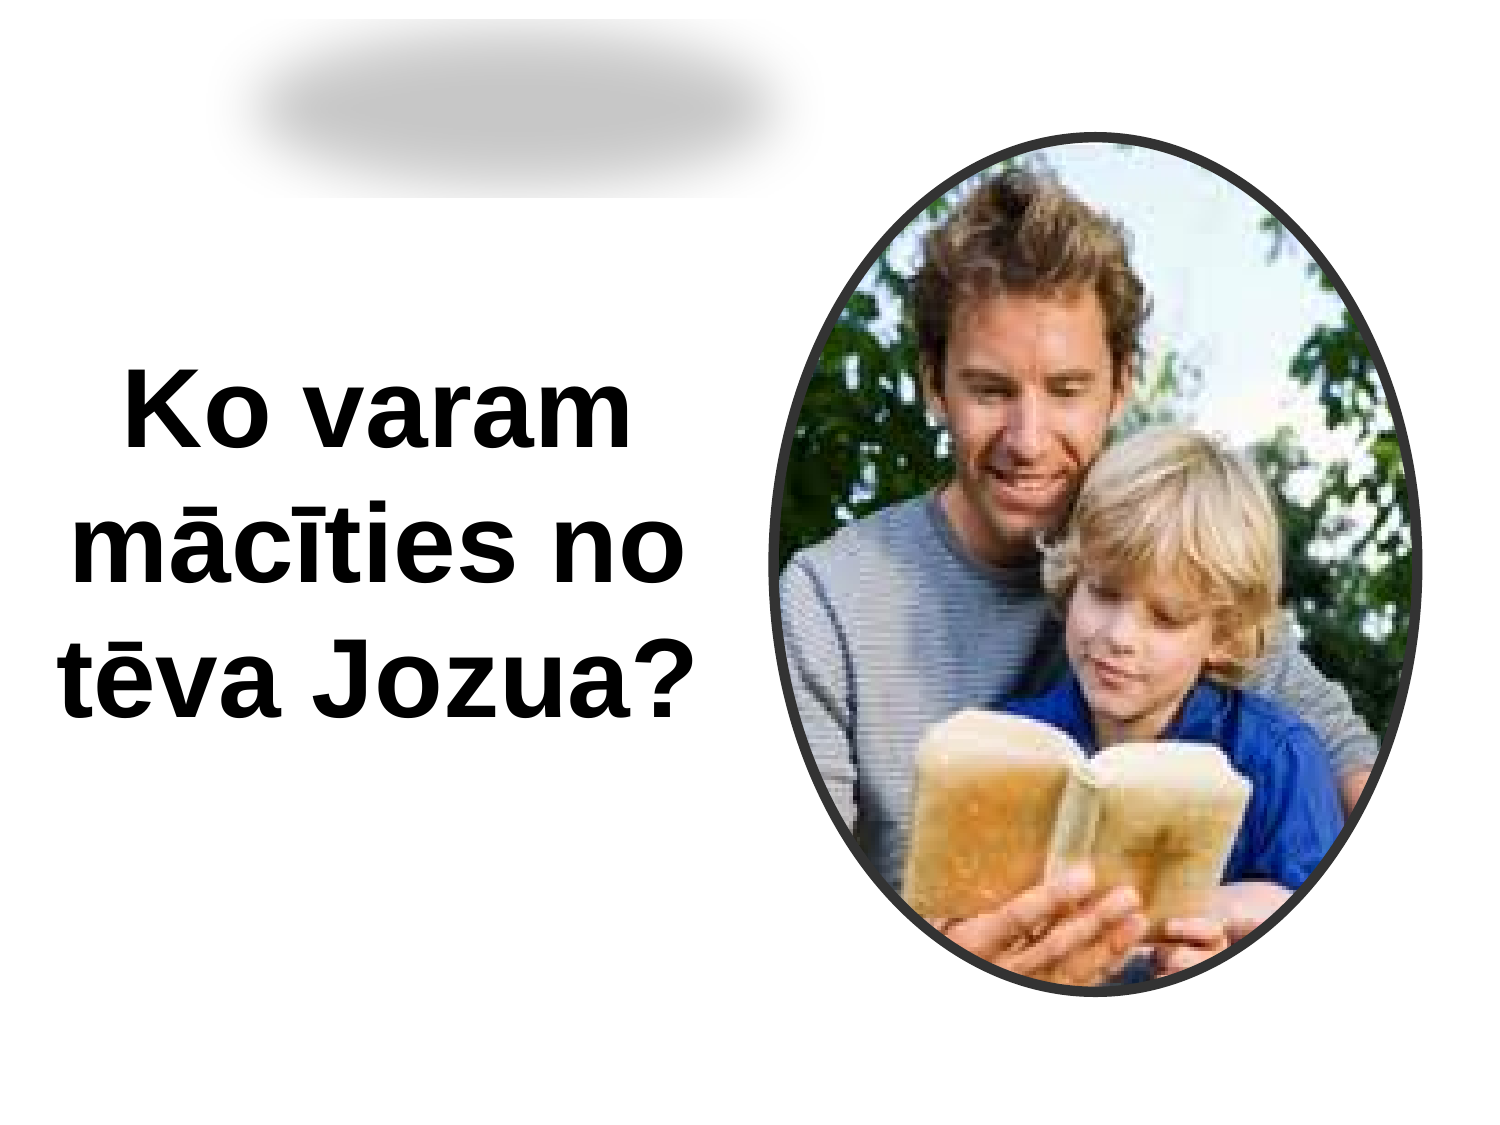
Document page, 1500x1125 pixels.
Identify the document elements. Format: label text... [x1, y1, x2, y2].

picture [773, 136, 1418, 993]
title Ko varam mācīties no tēva Jozua? [0, 477, 757, 599]
